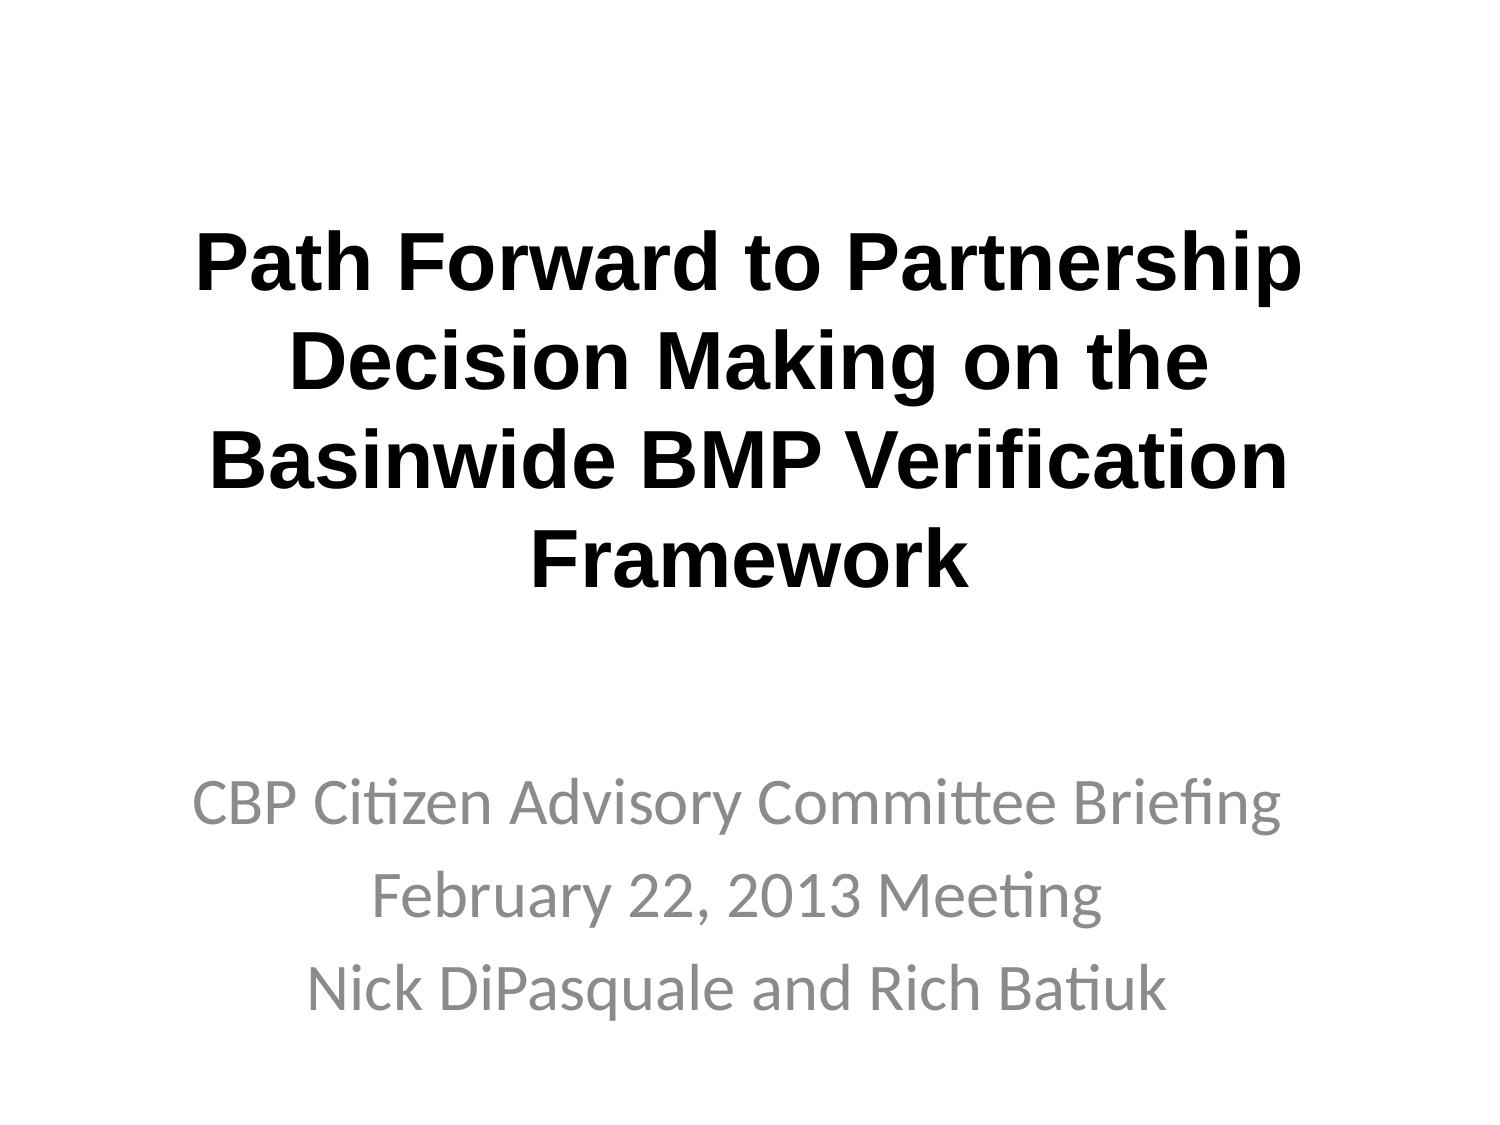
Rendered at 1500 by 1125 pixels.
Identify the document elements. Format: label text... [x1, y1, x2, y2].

title Path Forward to Partnership Decision Making on the Basinwide BMP Verification Framework [112, 200, 1388, 613]
subtitle CBP Citizen Advisory Committee Briefing February 22, 2013 Meeting Nick DiPasquale and Rich Batiuk [137, 750, 1338, 1075]
